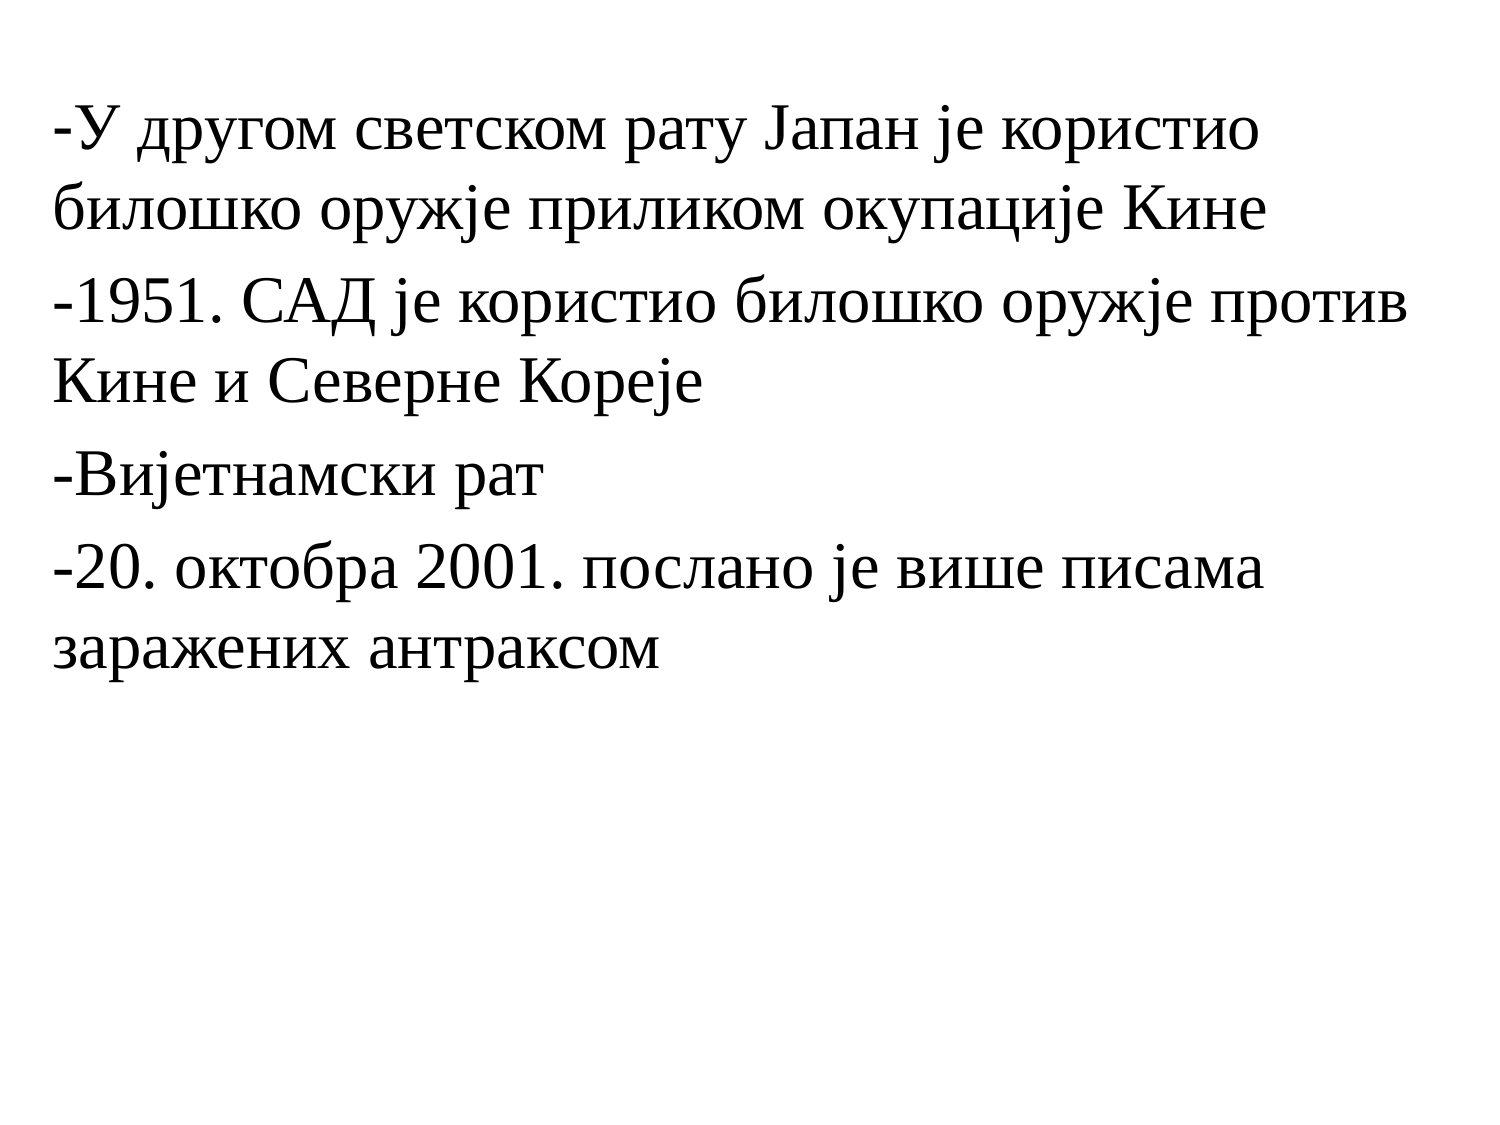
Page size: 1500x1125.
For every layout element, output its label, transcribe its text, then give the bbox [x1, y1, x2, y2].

list -У другом светском рату Јапан је користио билошко оружје приликом окупације Кине -1951. САД је користио билошко оружје против Кине и Северне Кореје -Вијетнамски рат -20. октобра 2001. послано је више писама заражених антраксом [37, 75, 1463, 1075]
